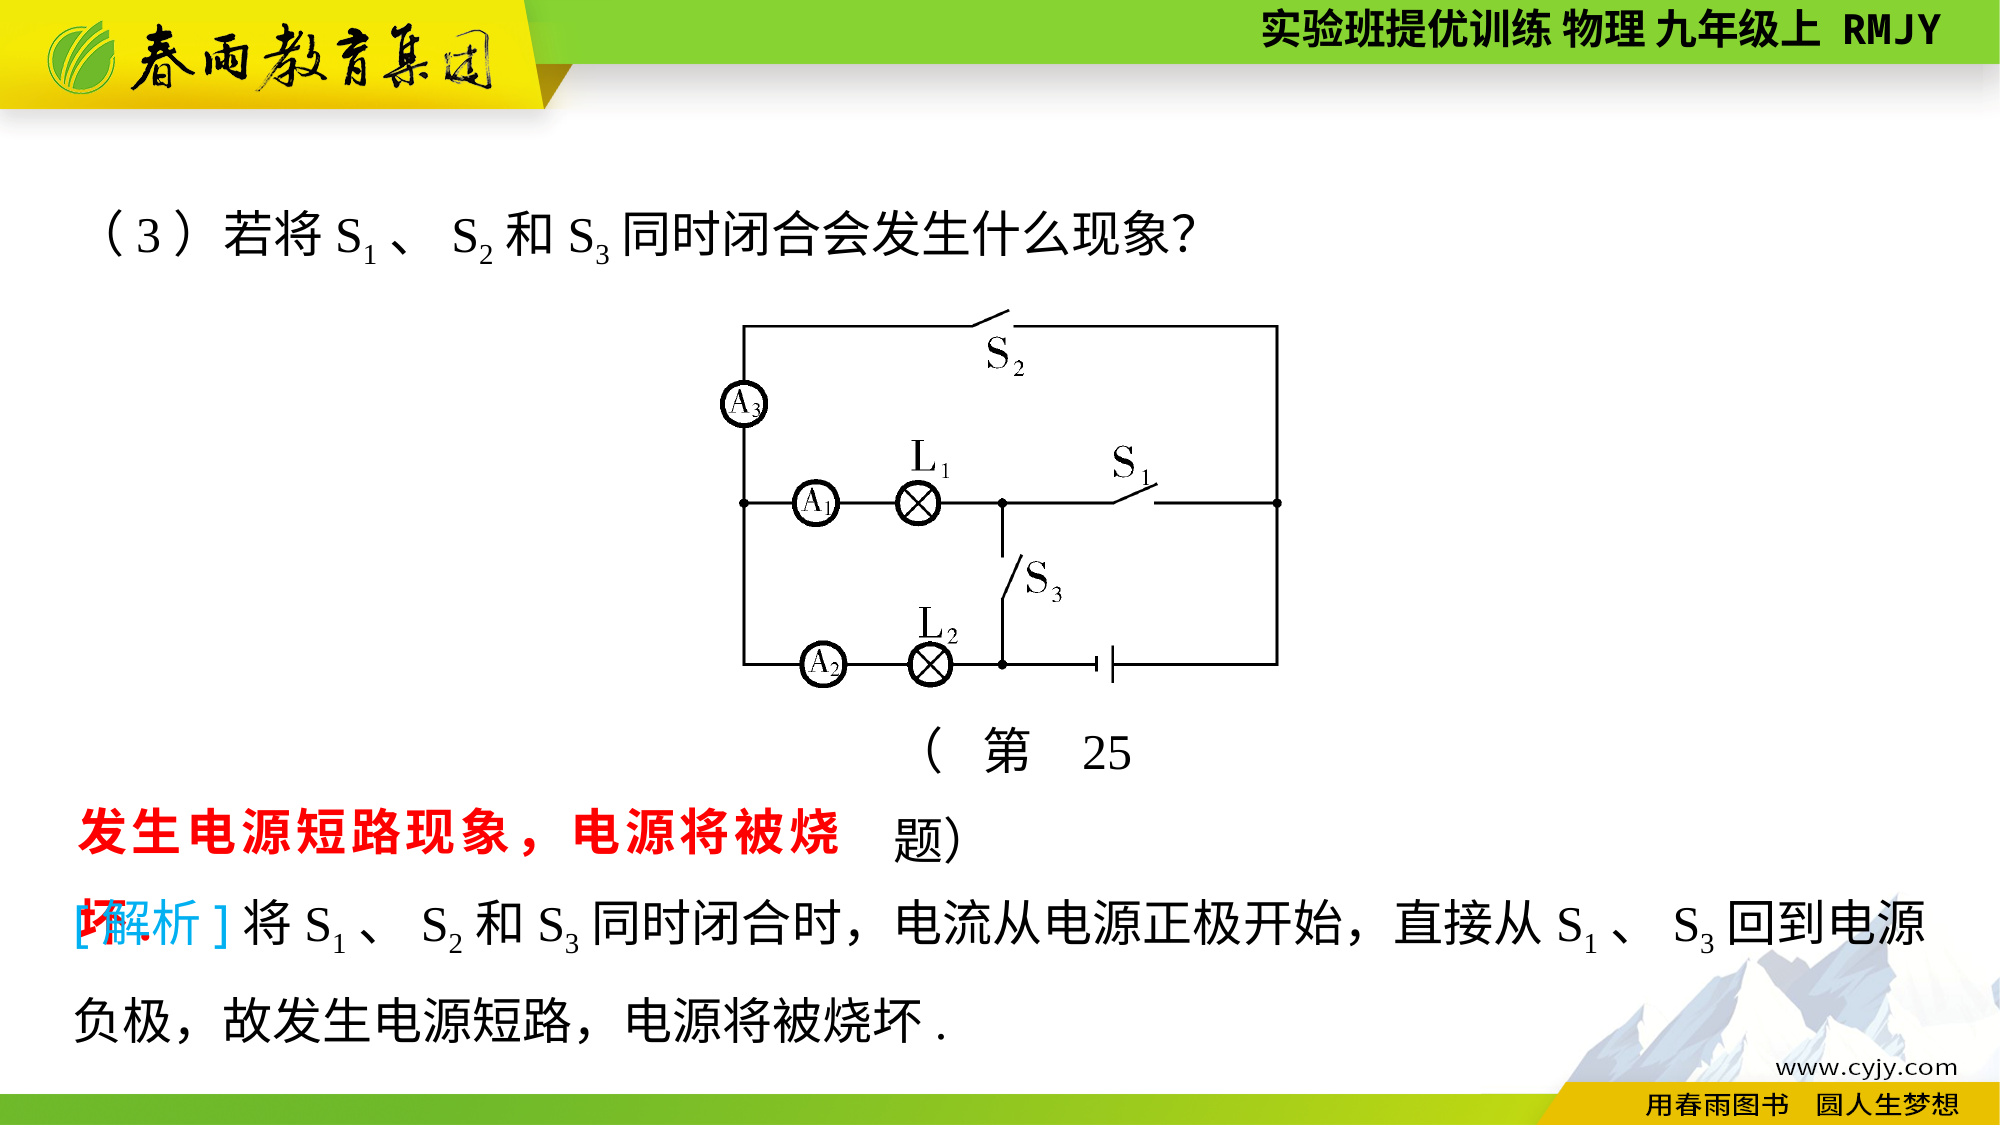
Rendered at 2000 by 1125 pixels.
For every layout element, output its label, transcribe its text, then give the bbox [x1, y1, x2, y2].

text_box [解析]将S1、S2和S3同时闭合时，电流从电源正极开始，直接从S1、S3回到电源负极，故发生电源短路，电源将被烧坏. [57, 849, 1942, 1057]
text_box （第25题） [879, 696, 1159, 787]
picture [0, 0, 2000, 1125]
list （3）若将S1、S2和S3同时闭合会发生什么现象？ [59, 160, 1420, 245]
text_box 发生电源短路现象，电源将被烧坏. [62, 763, 855, 849]
